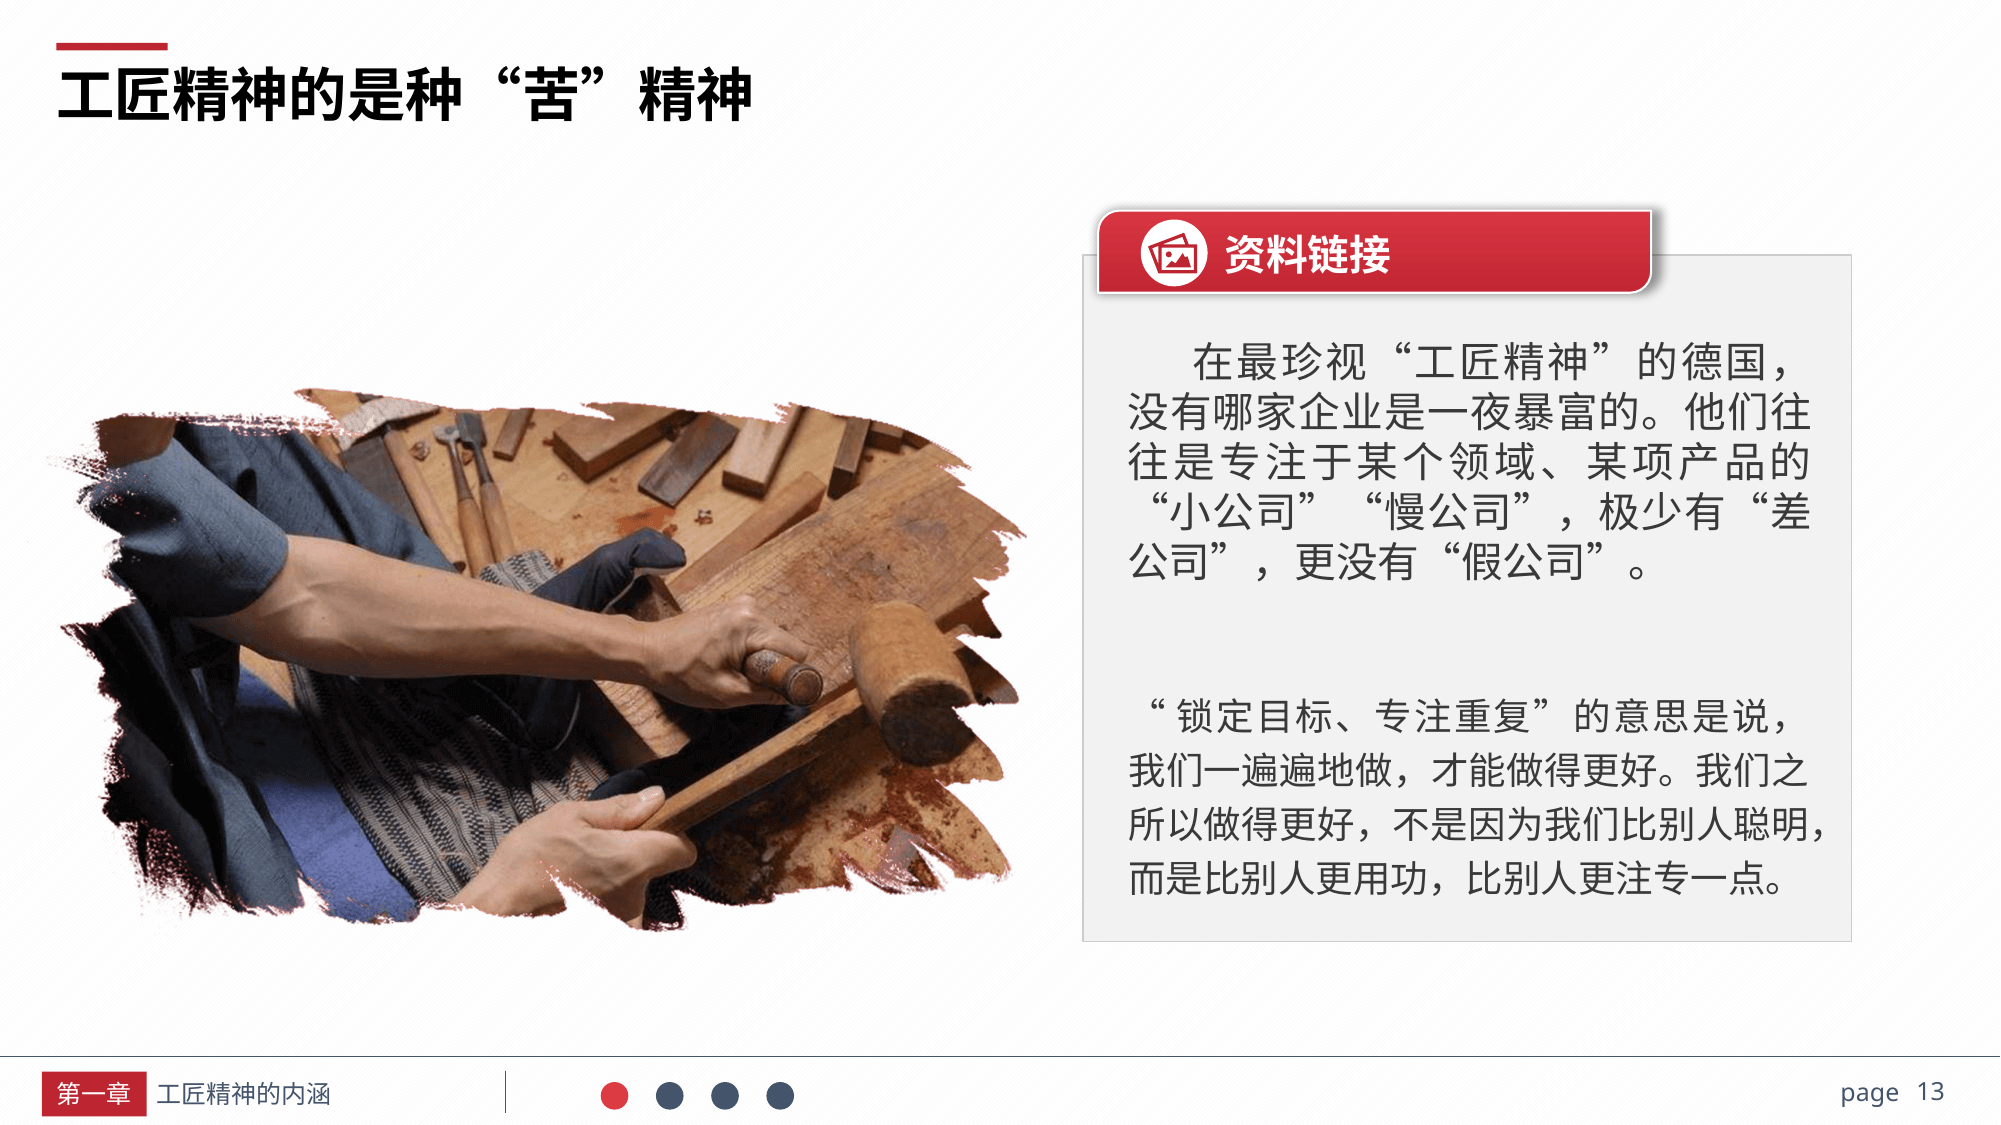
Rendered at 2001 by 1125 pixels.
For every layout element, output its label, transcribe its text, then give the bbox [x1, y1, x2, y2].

text_box 在最珍视“工匠精神”的德国，没有哪家企业是一夜暴富的。他们往往是专注于某个领域、某项产品的“小公司”“慢公司”，极少有“差公司”，更没有“假公司”。 [1112, 327, 1827, 593]
text_box 工匠精神的是种“苦”精神 [41, 50, 954, 136]
picture [0, 183, 1099, 1125]
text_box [1099, 210, 1652, 293]
text_box [1099, 255, 1852, 942]
text_box “锁定目标、专注重复”的意思是说，我们一遍遍地做，才能做得更好。我们之所以做得更好，不是因为我们比别人聪明，而是比别人更用功，比别人更注专一点。 [1113, 676, 1824, 908]
text_box [56, 42, 168, 50]
